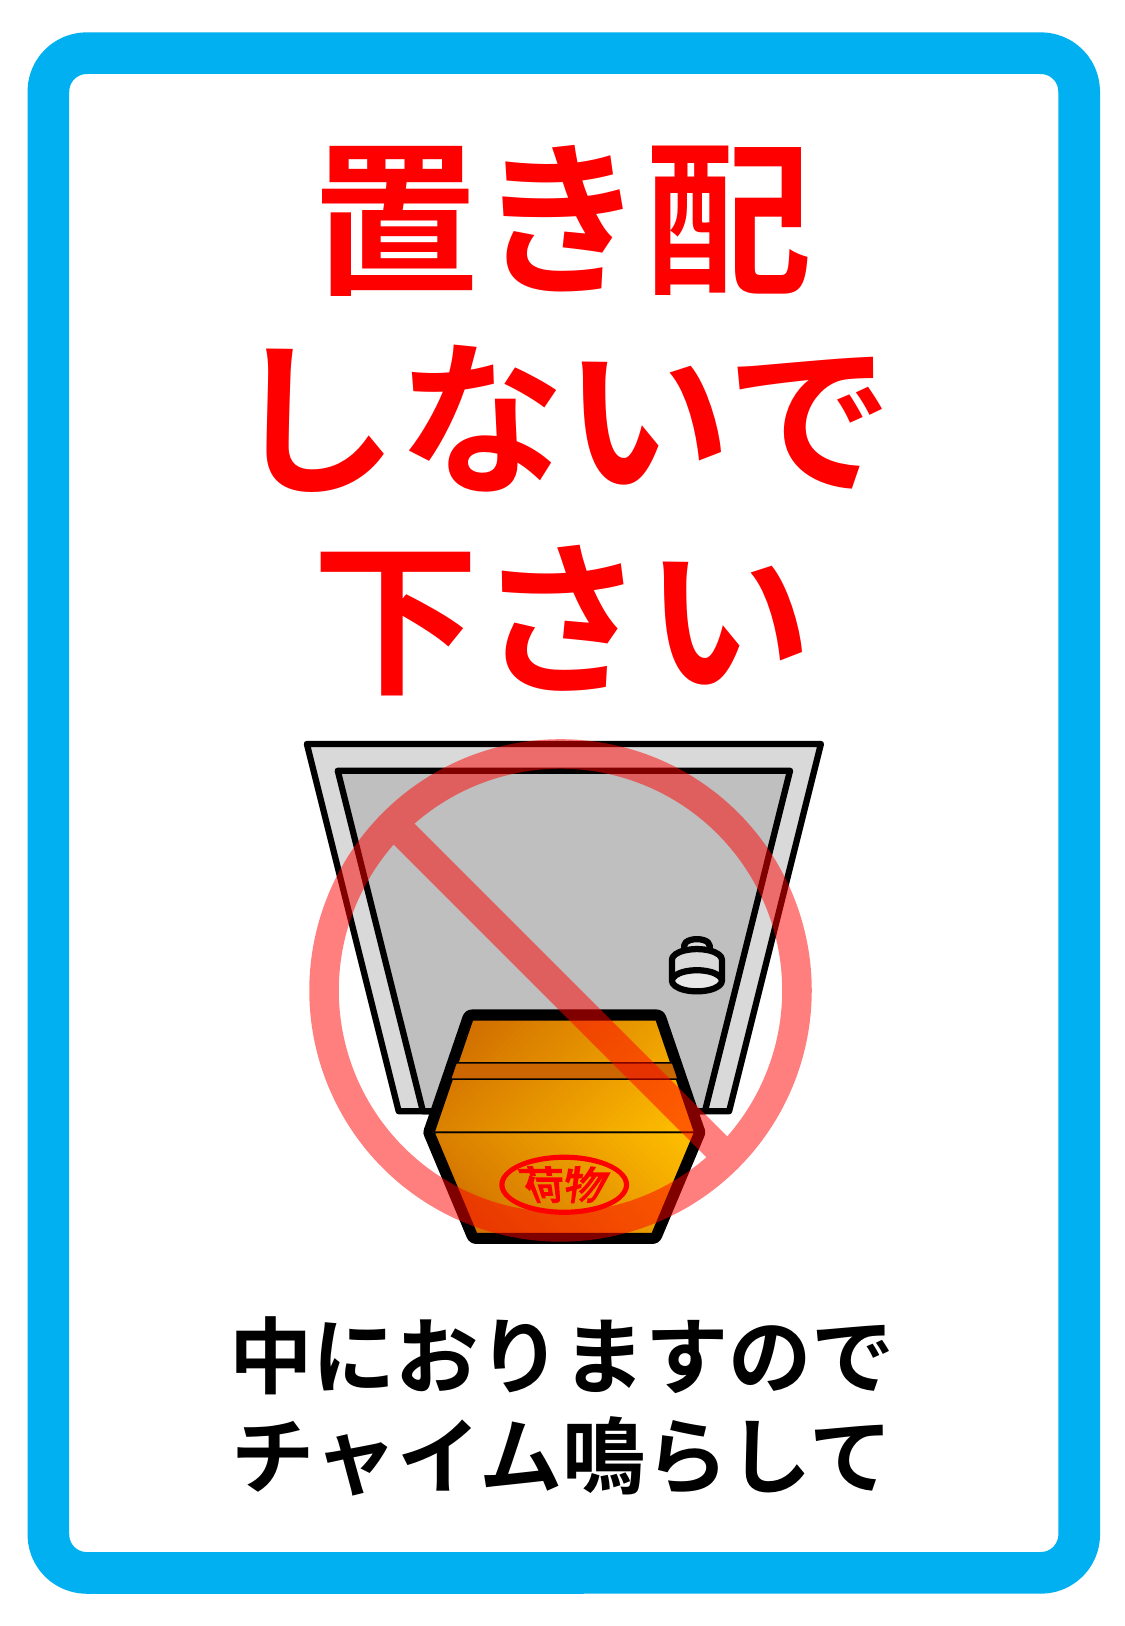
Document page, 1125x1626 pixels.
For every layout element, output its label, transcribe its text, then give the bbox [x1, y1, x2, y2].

text_box [46, 1512, 1082, 1576]
text_box 置き配 しないで 下さい [45, 107, 1080, 723]
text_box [306, 738, 822, 1242]
text_box [46, 51, 1082, 1297]
text_box 中におりますので チャイム鳴らして [0, 1297, 1125, 1512]
